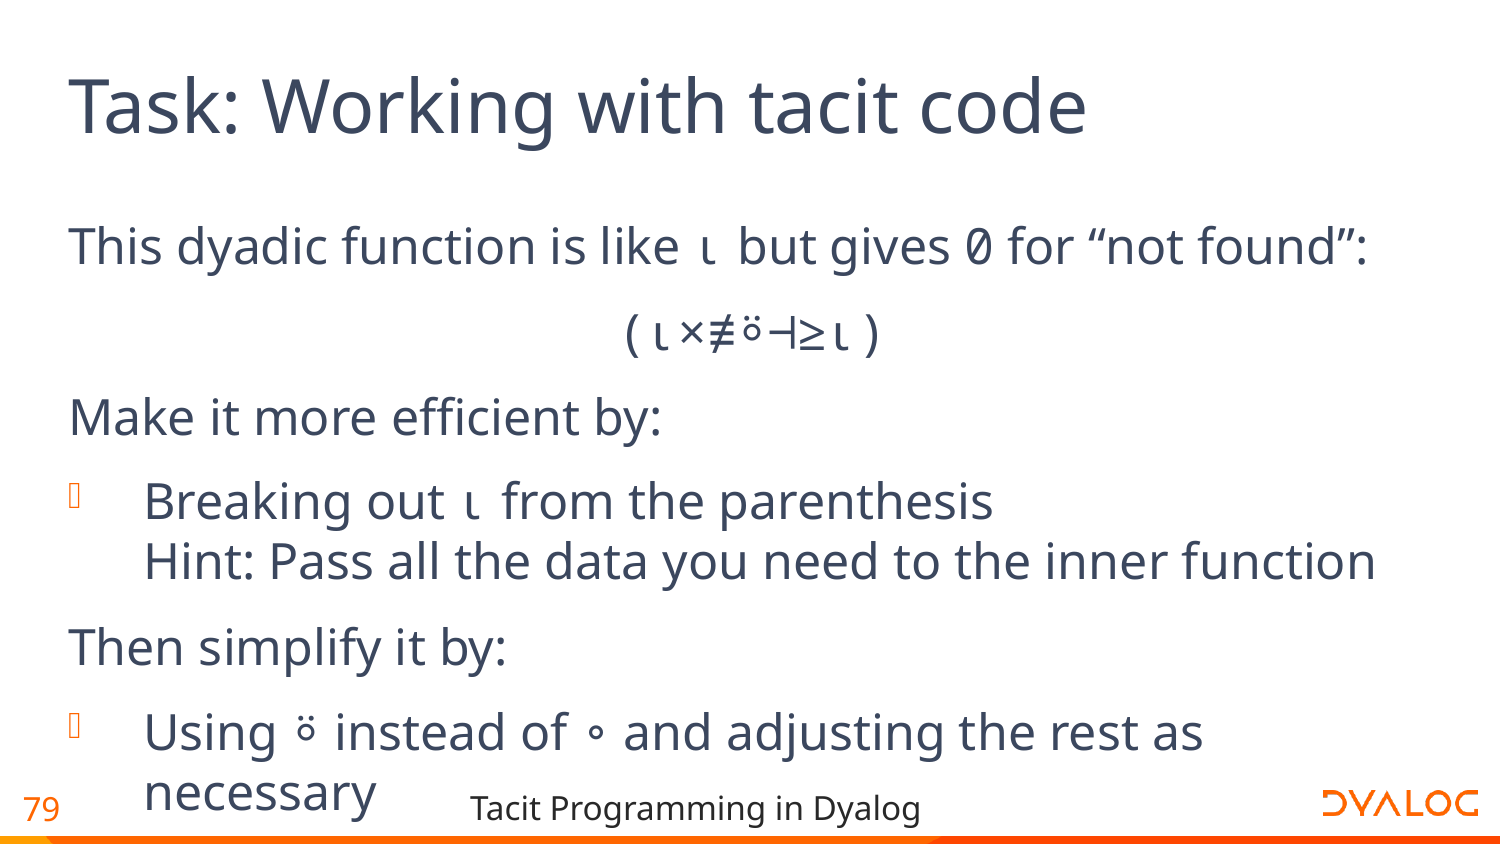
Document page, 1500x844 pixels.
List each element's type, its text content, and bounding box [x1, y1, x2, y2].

list This dyadic function is like ⍳ but gives 0 for “not found”: (⍳×≢⍤⊣≥⍳) Make it more efficient by: Breaking out ⍳ from the parenthesis Hint: Pass all the data you need to the inner function Then simplify it by: Using ⍤ instead of ∘ and adjusting the rest as necessary [53, 207, 342, 740]
picture [0, 836, 1500, 844]
list [342, 207, 1500, 791]
picture [1323, 791, 1478, 816]
title Task: Working with tacit code [53, 43, 1129, 157]
